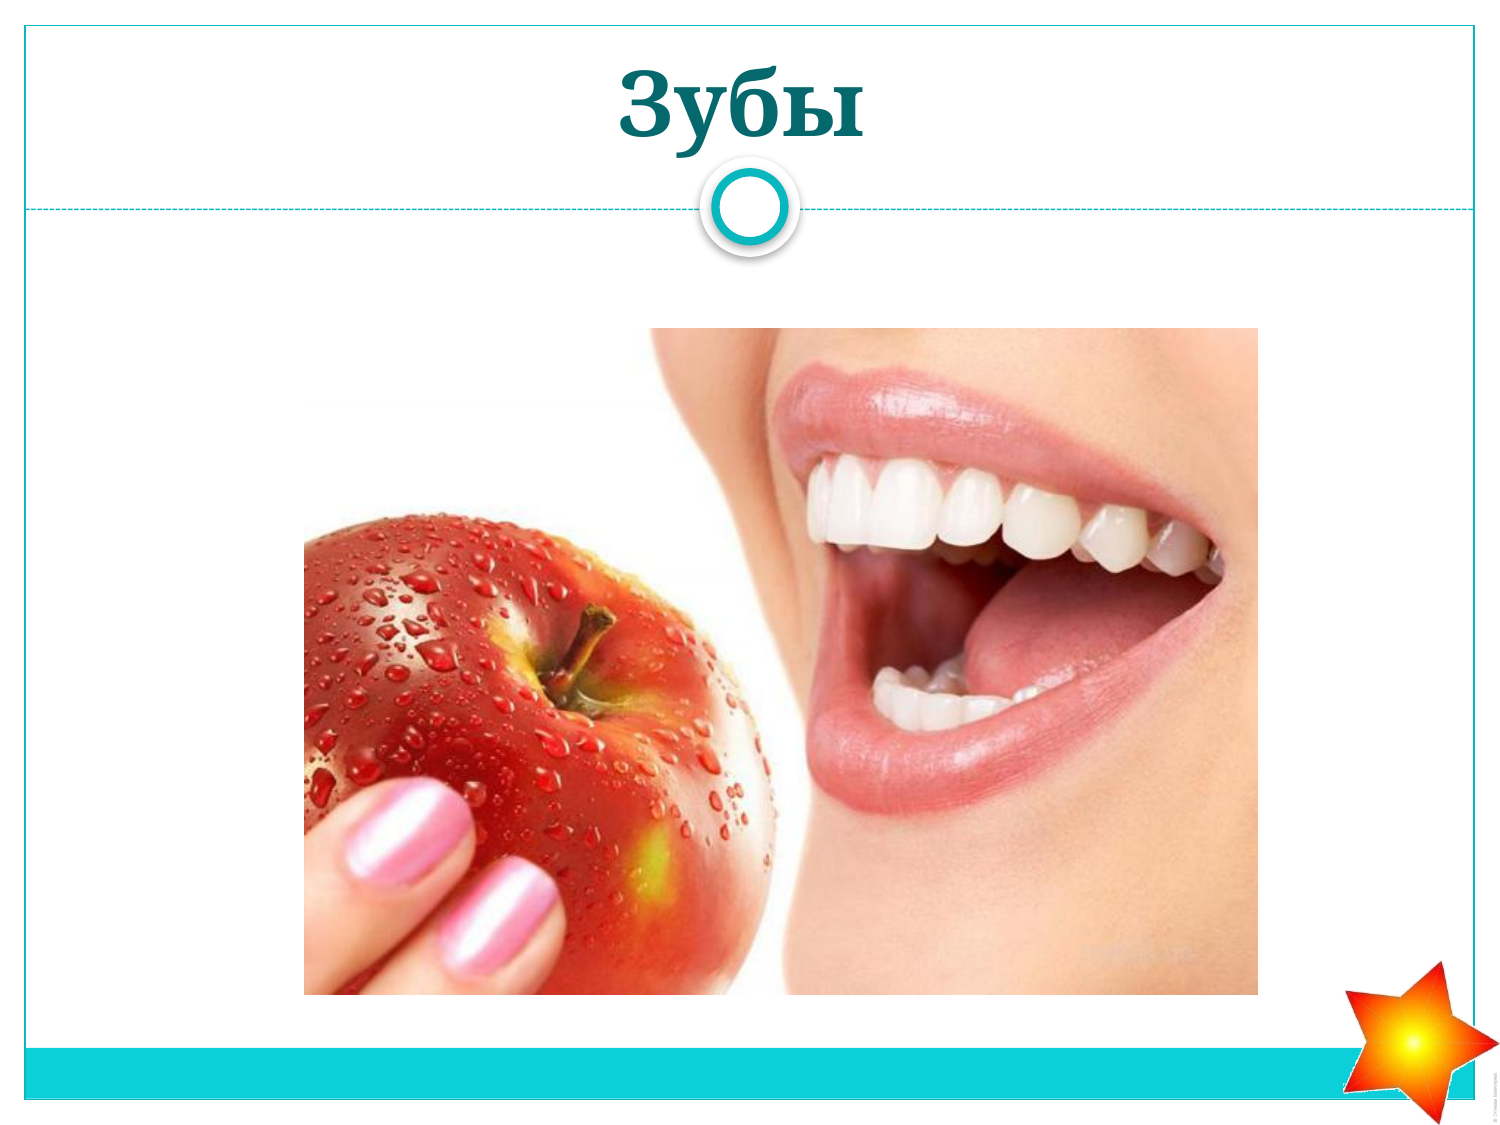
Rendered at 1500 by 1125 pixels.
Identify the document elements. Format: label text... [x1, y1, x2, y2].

title Зубы [49, 37, 1450, 162]
picture [1342, 960, 1500, 1125]
picture [304, 327, 1259, 995]
